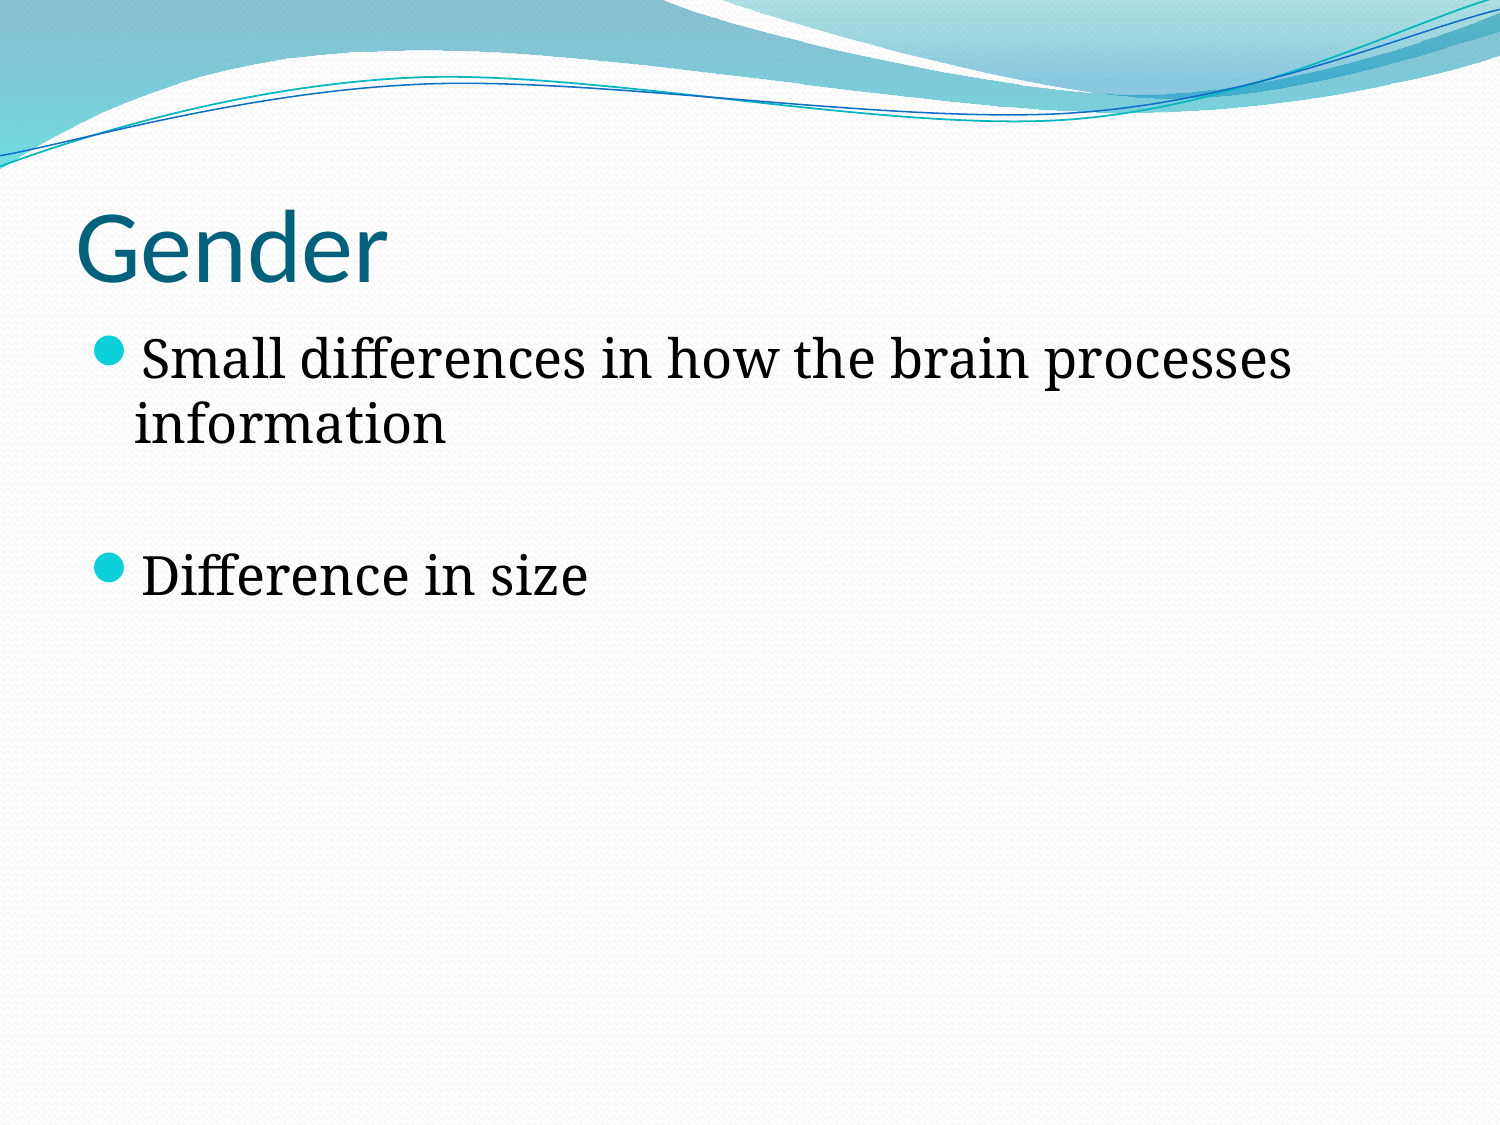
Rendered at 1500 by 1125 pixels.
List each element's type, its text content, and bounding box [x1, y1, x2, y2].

title Gender [75, 115, 1425, 303]
list Small differences in how the brain processes information Difference in size [75, 317, 1425, 1038]
